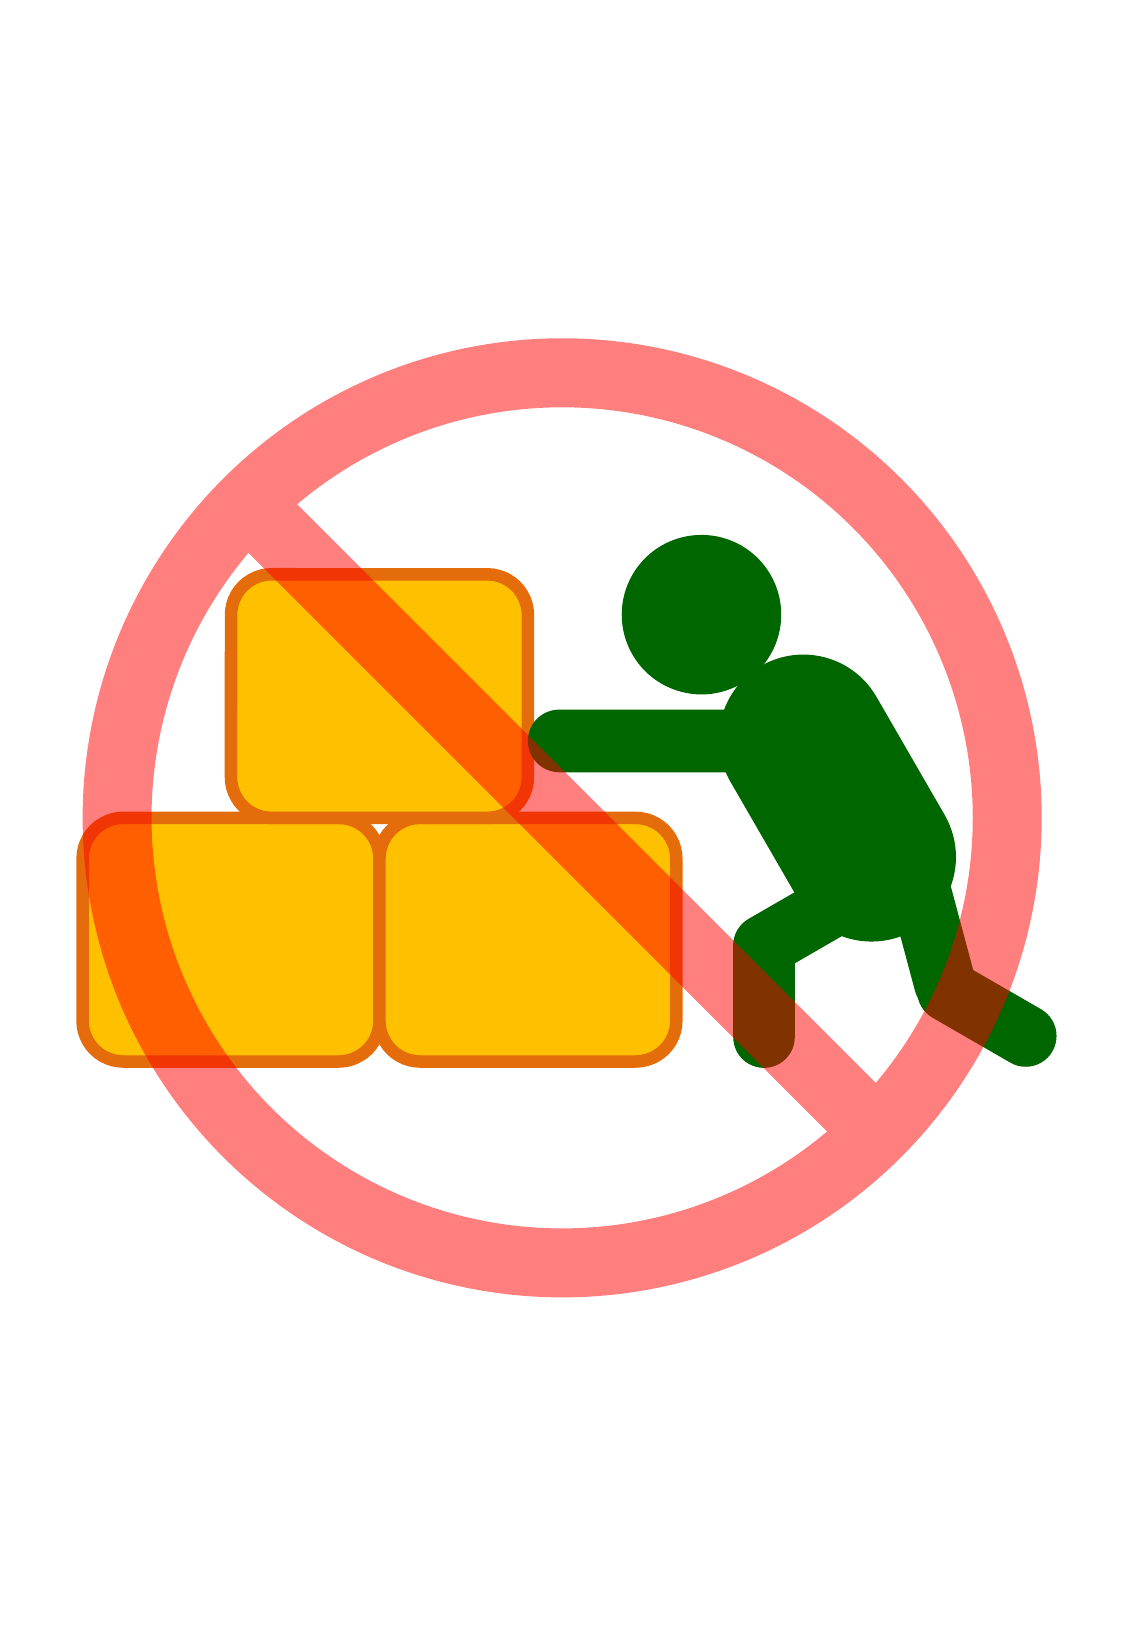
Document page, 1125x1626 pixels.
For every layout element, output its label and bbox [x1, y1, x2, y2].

text_box [82, 338, 1063, 1298]
